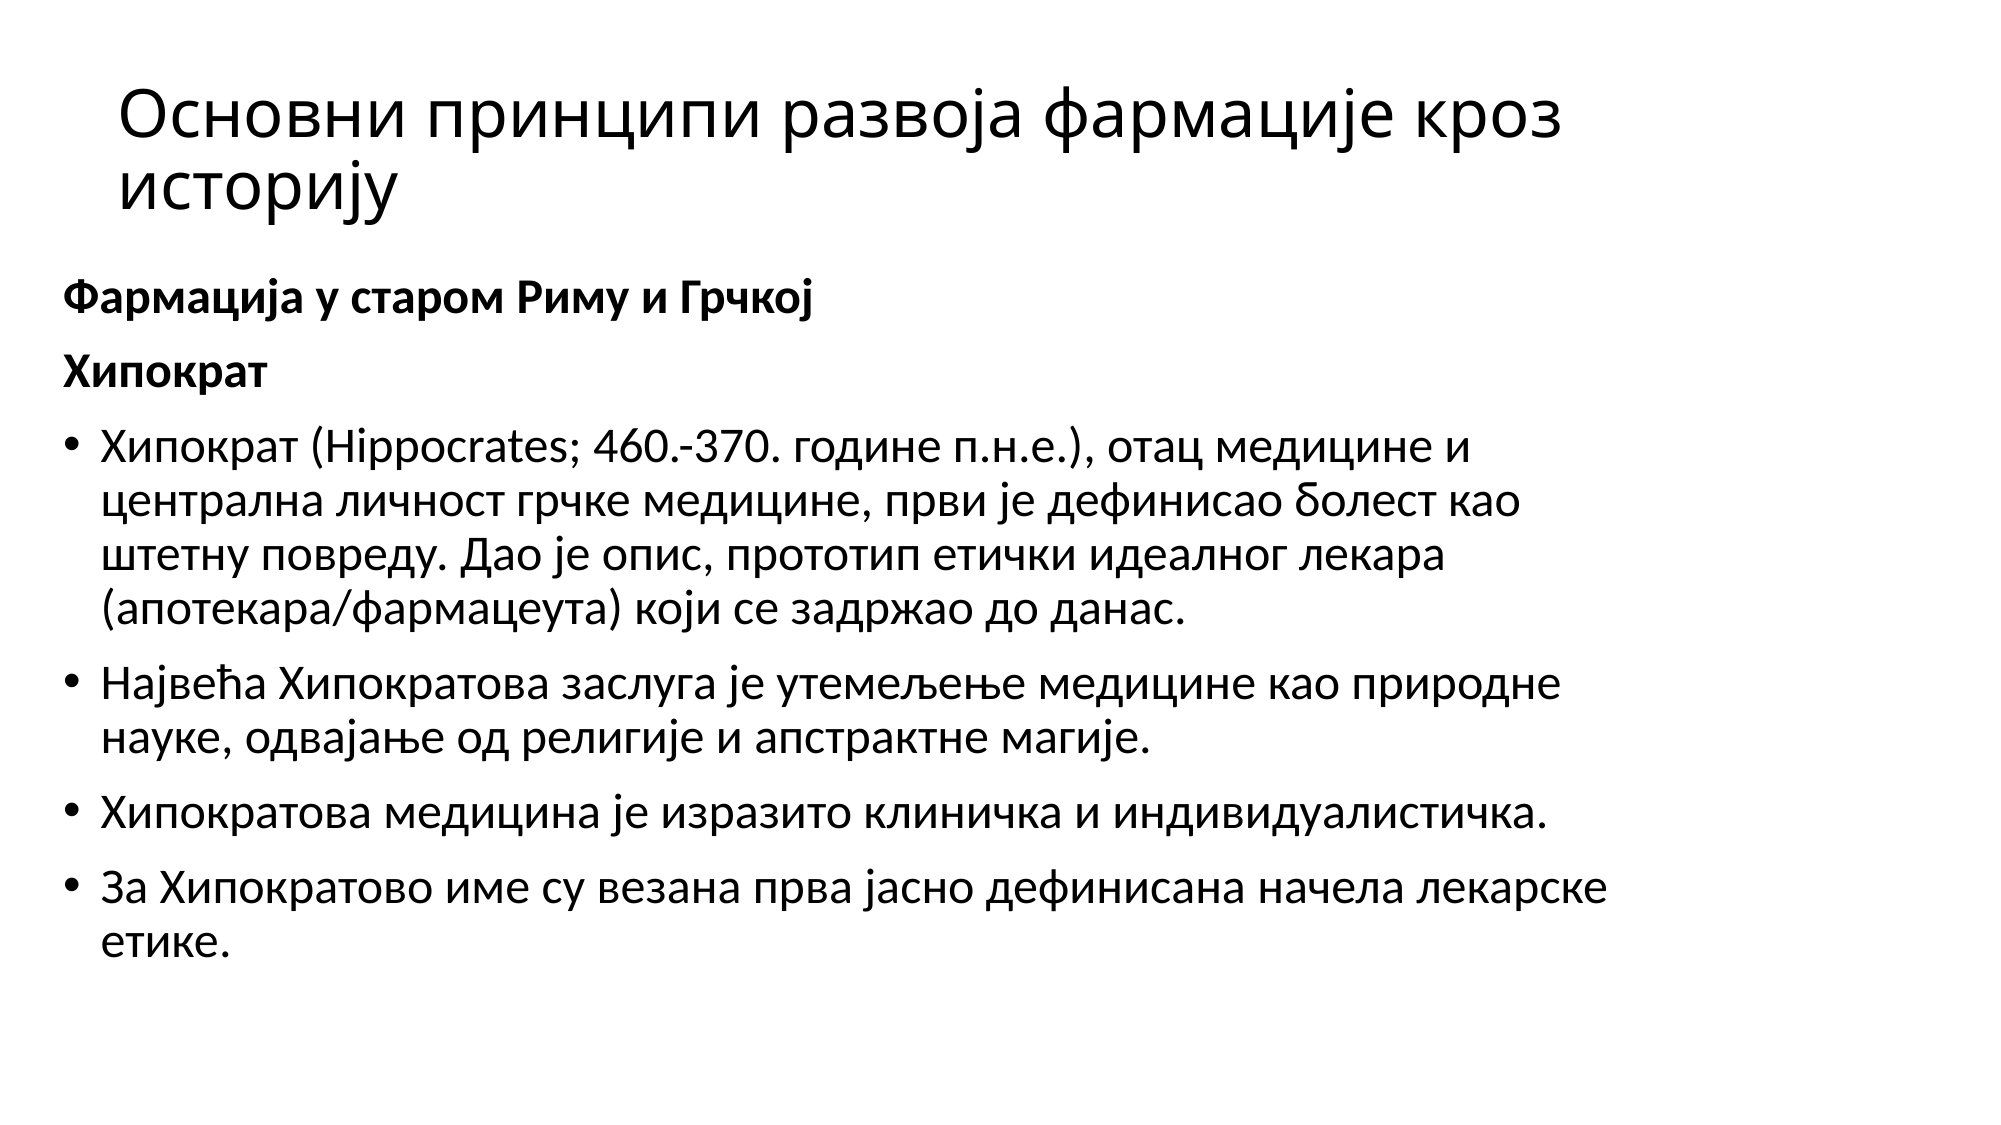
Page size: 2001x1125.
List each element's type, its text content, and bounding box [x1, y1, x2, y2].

list Фармација у старом Риму и Грчкој Хипократ Хипократ (Hippocrates; 460.-370. године п.н.е.), отац медицине и централна личност грчке медицине, први је дефинисао болест као штетну повреду. Дао је опис, прототип етички идеалног лекара (апотекара/фармацеута) који се задржао до данас. Највећа Хипократова заслуга је утемељење медицине као природне науке, одвајање од религије и апстрактне магије. Хипократова медицина је изразито клиничка и индивидуалистичка. За Хипократово име су везана прва јасно дефинисана начела лекарске етике. [48, 262, 1674, 1106]
title Основни принципи развоја фармације кроз историју [102, 43, 1828, 261]
